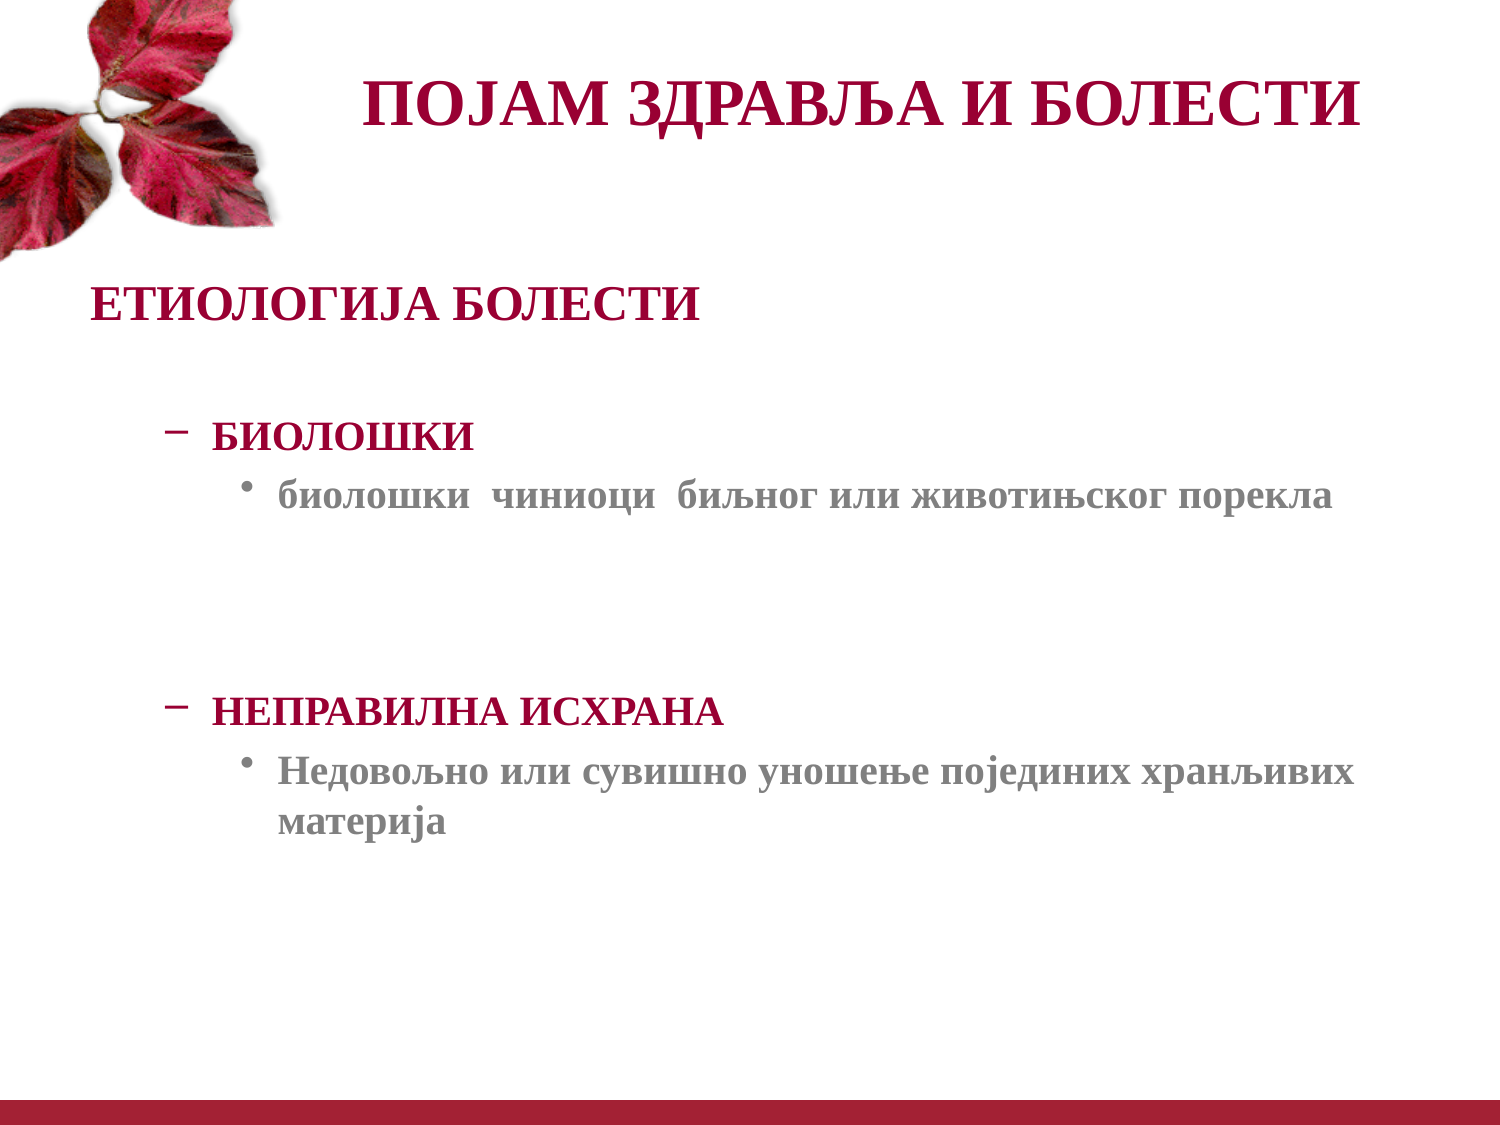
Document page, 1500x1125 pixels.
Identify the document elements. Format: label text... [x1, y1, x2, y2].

list ЕТИОЛОГИЈА БОЛЕСТИ БИОЛОШКИ биолошки чиниоци биљног или животињског порекла НЕПРАВИЛНА ИСХРАНА Недовољно или сувишно уношење појединих хранљивих материја [74, 262, 1426, 1006]
title ПОЈАМ ЗДРАВЉА И БОЛЕСТИ [289, 44, 1436, 233]
picture [0, 0, 295, 273]
